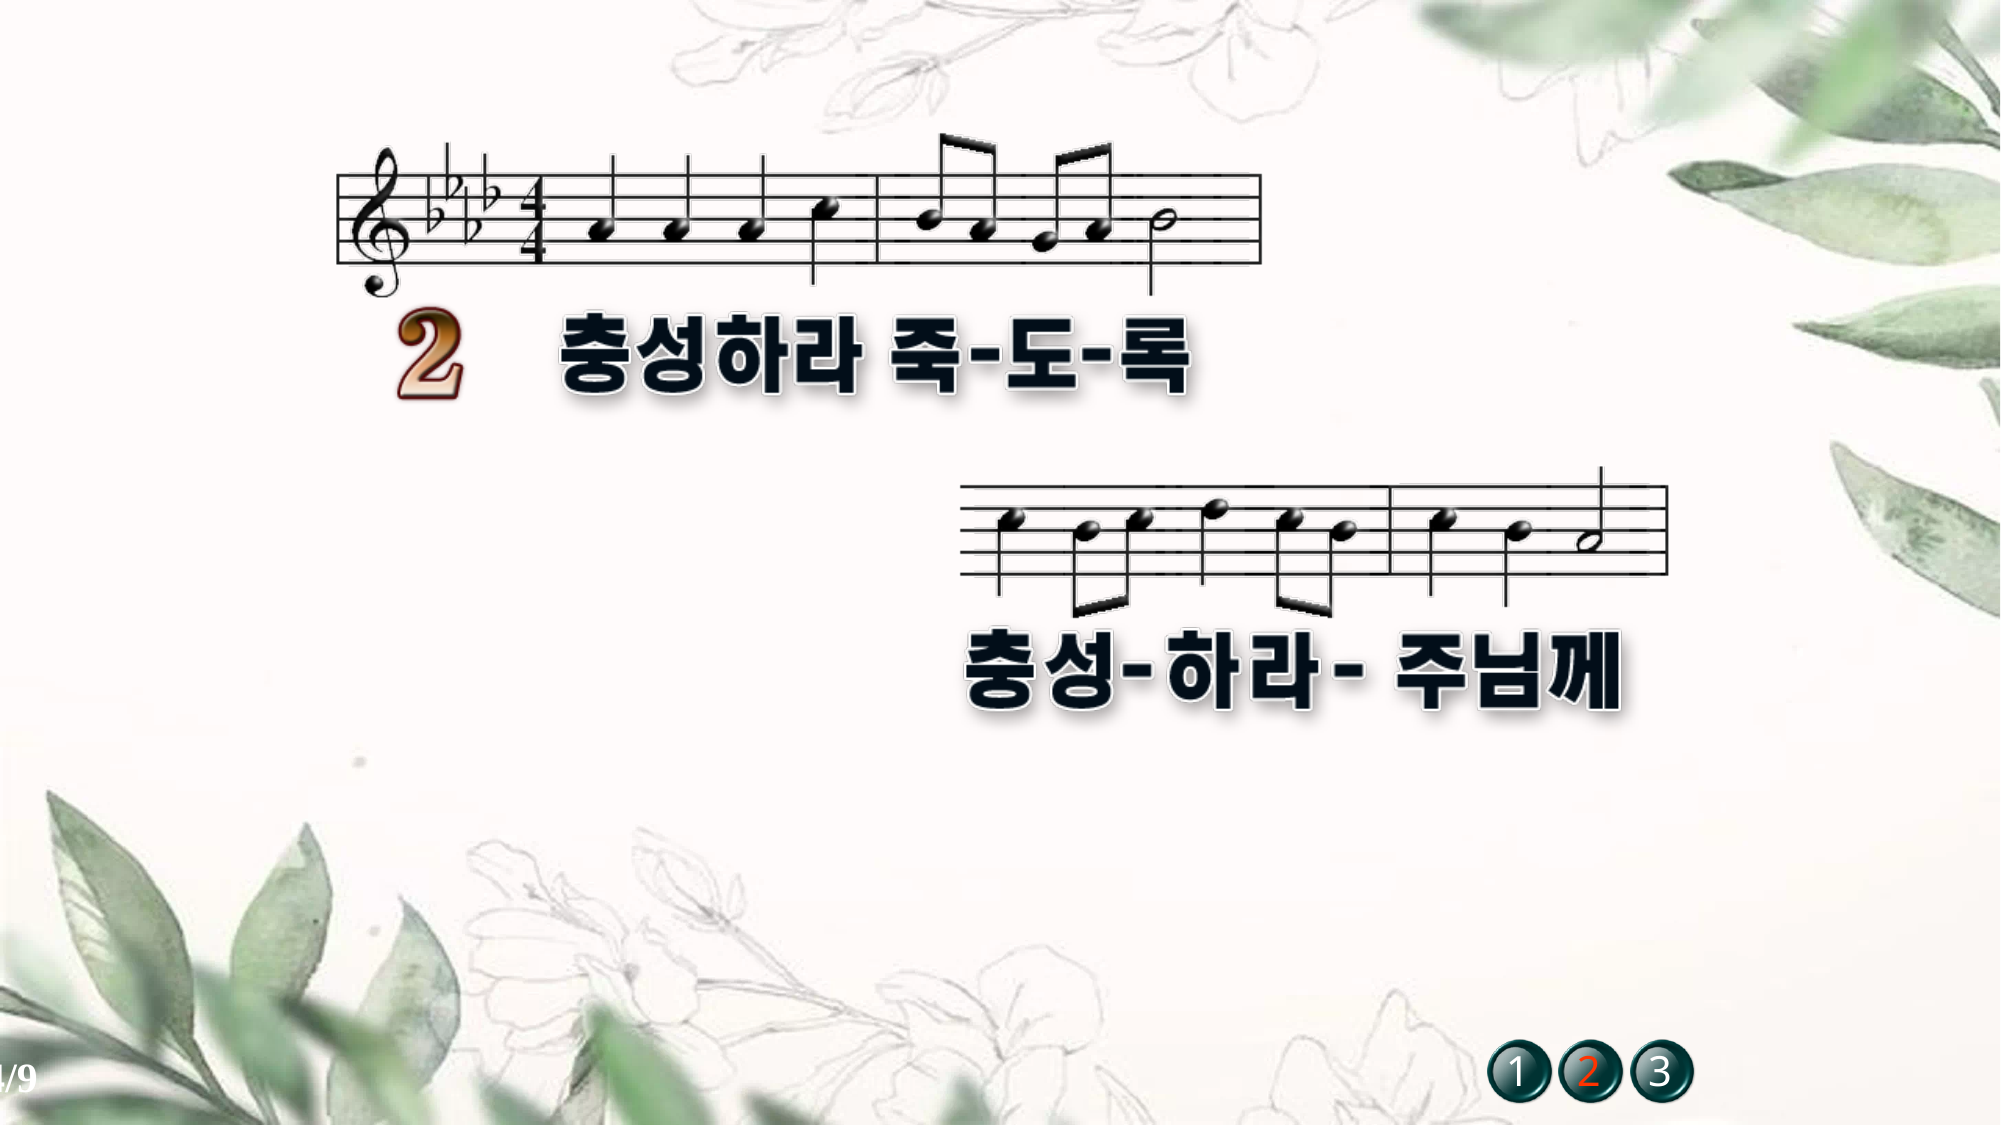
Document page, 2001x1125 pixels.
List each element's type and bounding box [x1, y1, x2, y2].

picture [0, 0, 2001, 1125]
text_box [1555, 1035, 1626, 1106]
text_box [1627, 1035, 1697, 1106]
text_box [1484, 1035, 1555, 1106]
